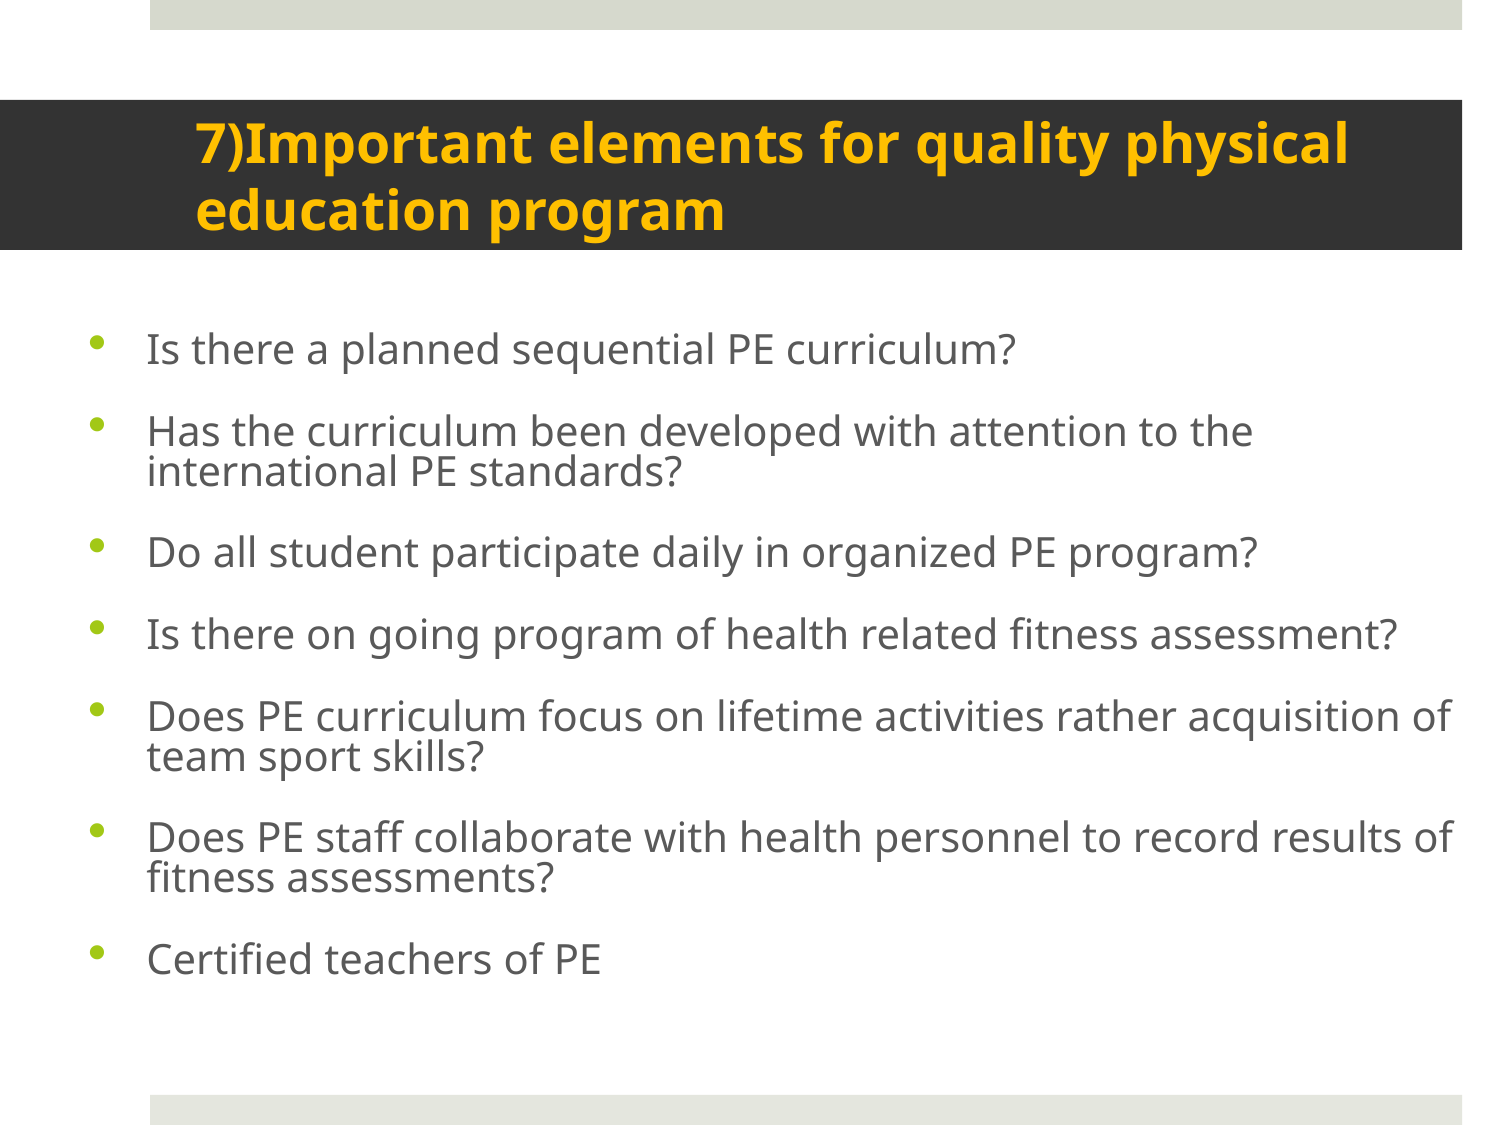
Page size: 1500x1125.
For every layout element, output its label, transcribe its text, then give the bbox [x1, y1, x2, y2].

title 7)Important elements for quality physical education program [0, 99, 1463, 250]
list Is there a planned sequential PE curriculum? Has the curriculum been developed with attention to the international PE standards? Do all student participate daily in organized PE program? Is there on going program of health related fitness assessment? Does PE curriculum focus on lifetime activities rather acquisition of team sport skills? Does PE staff collaborate with health personnel to record results of fitness assessments? Certified teachers of PE [75, 324, 1475, 1075]
